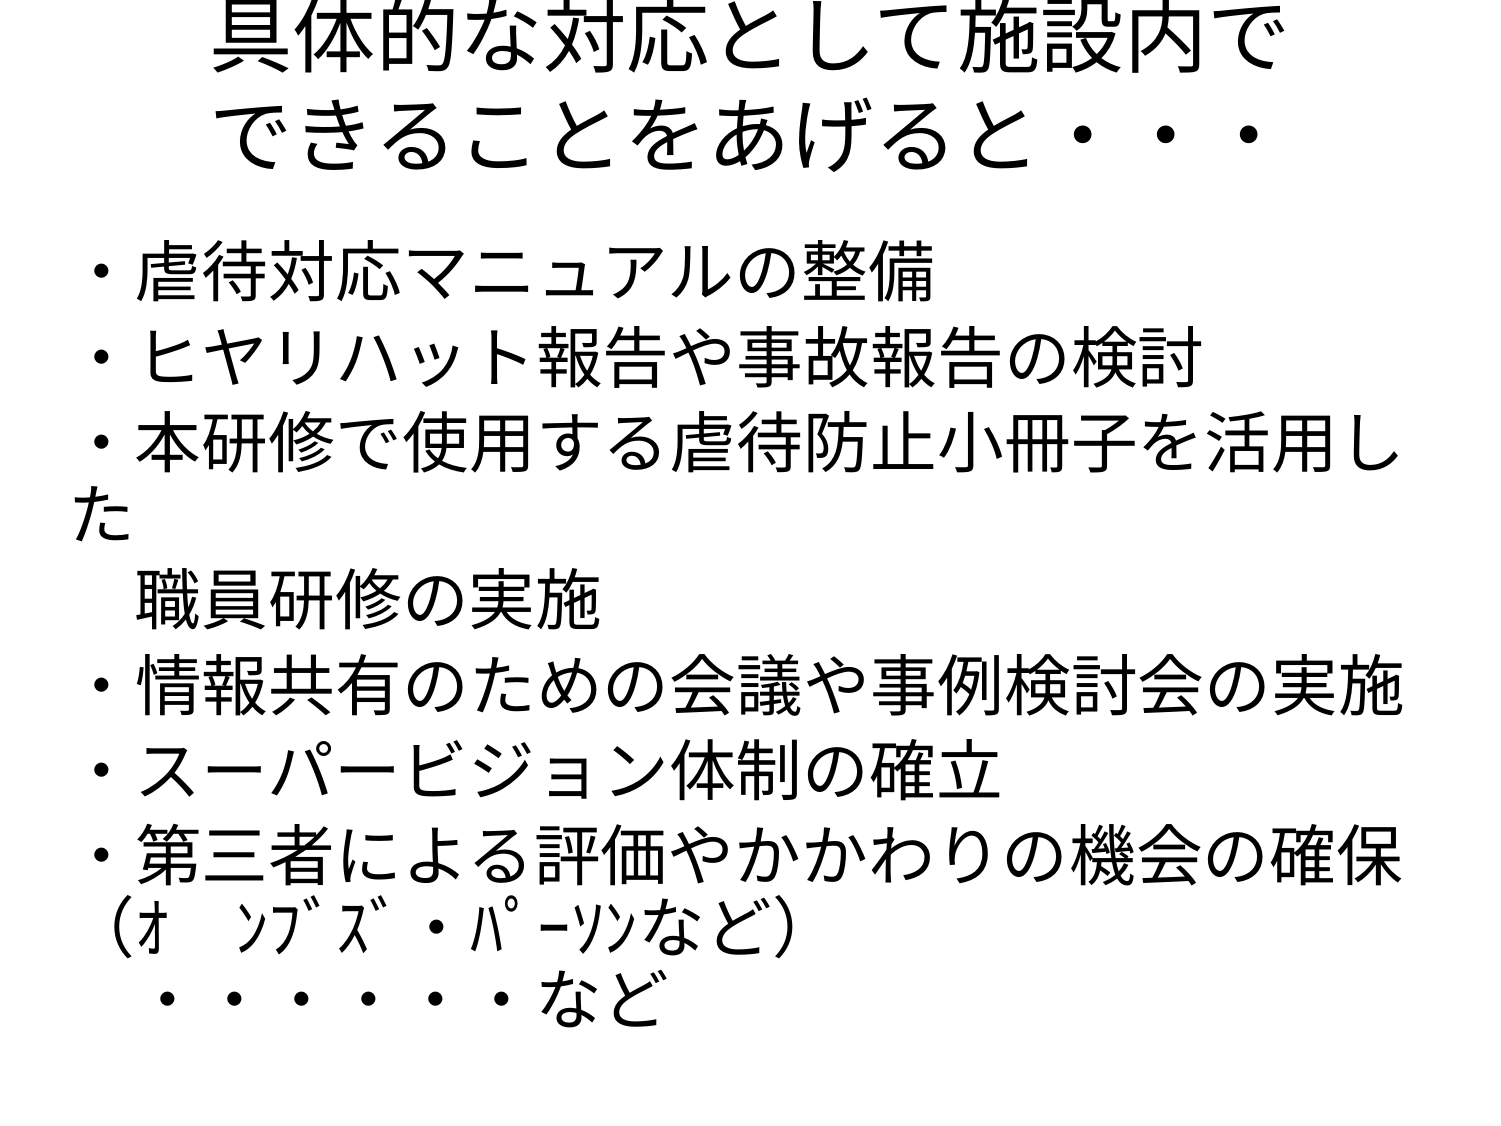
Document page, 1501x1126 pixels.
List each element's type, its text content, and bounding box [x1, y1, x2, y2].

title 具体的な対応として施設内で できることをあげると・・・ [74, 45, 1426, 221]
list ・虐待対応マニュアルの整備 ・ヒヤリハット報告や事故報告の検討 ・本研修で使用する虐待防止小冊子を活用した 職員研修の実施 ・情報共有のための会議や事例検討会の実施 ・スーパービジョン体制の確立 ・第三者による評価やかかわりの機会の確保（ｵ ﾝﾌﾞｽﾞ・ﾊﾟｰｿﾝなど） ・・・・・・など ＊これらが、虐待防止の意識を浸透させる [53, 231, 1426, 1006]
